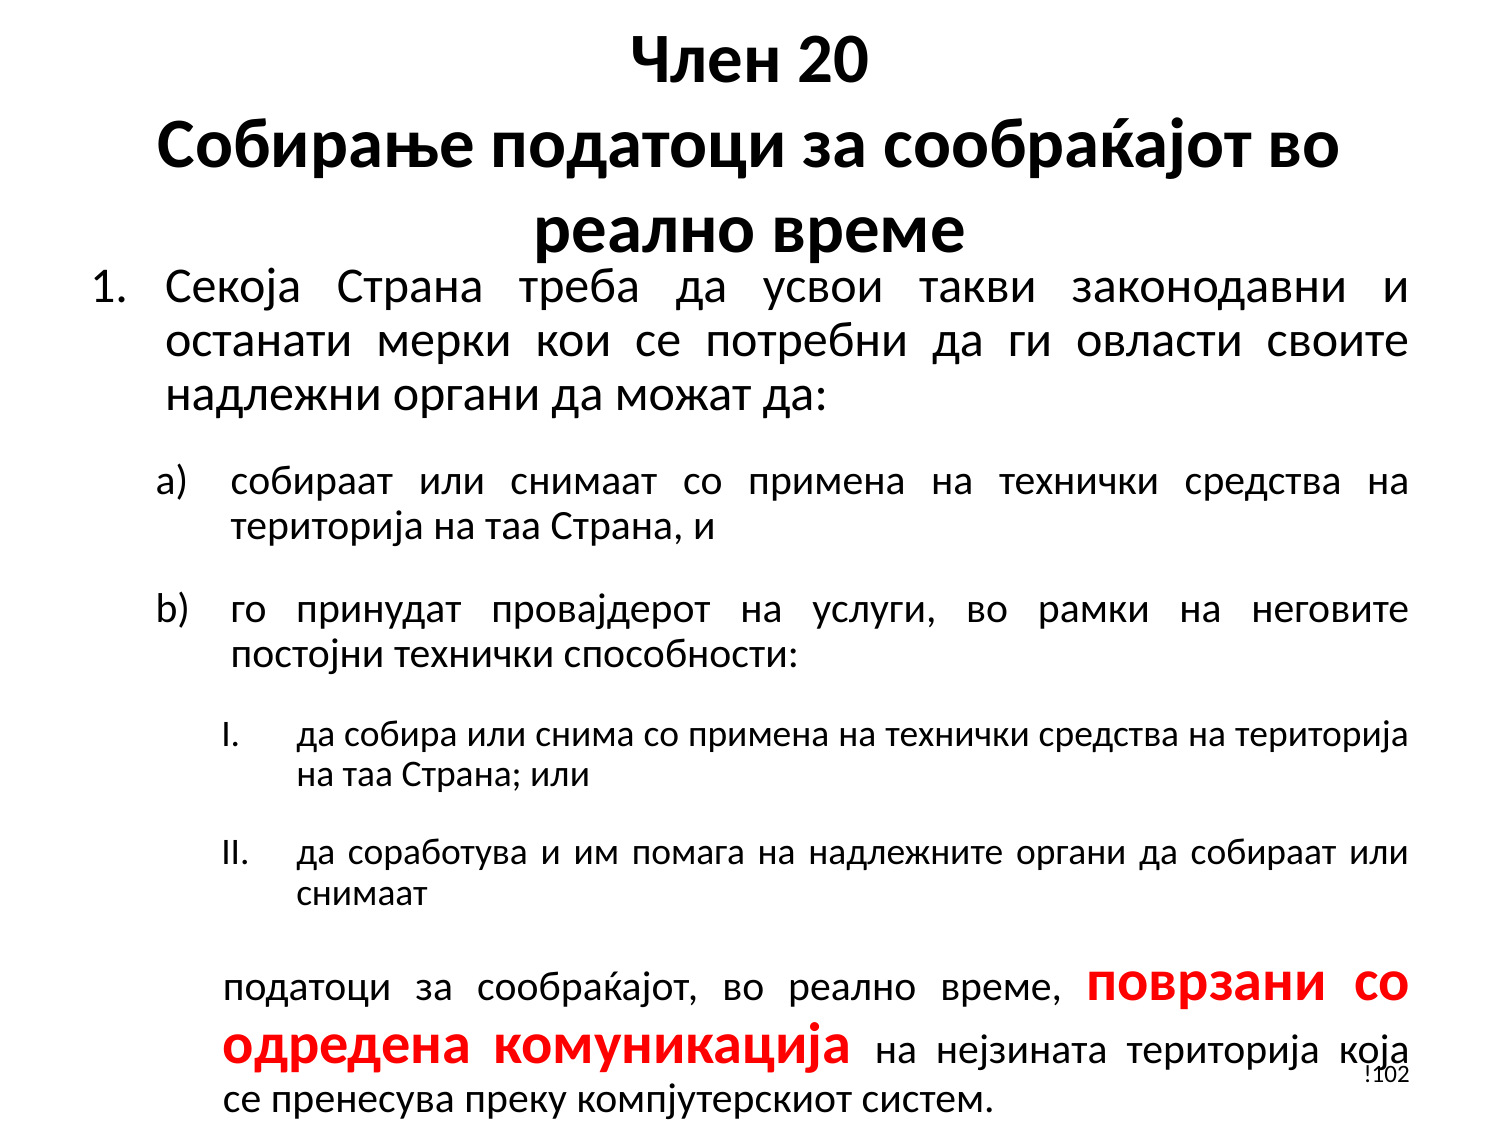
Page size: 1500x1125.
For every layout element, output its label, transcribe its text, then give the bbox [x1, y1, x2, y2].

text_box Секоја Страна треба да усвои такви законодавни и останати мерки кои се потребни да ги овласти своите надлежни органи да можат да: собираат или снимаат со примена на технички средства на територија на таа Страна, и го принудат провајдерот на услуги, во рамки на неговите постојни технички способности: да собира или снима со примена на технички средства на територија на таа Страна; или да соработува и им помага на надлежните органи да собираат или снимаат податоци за сообраќајот, во реално време, поврзани со одредена комуникација на нејзината територија која се пренесува преку компјутерскиот систем. [74, 251, 1425, 1023]
slide_number !102 [1074, 1042, 1425, 1103]
title Член 20 Собирање податоци за сообраќајот во реално време [74, 44, 1426, 233]
